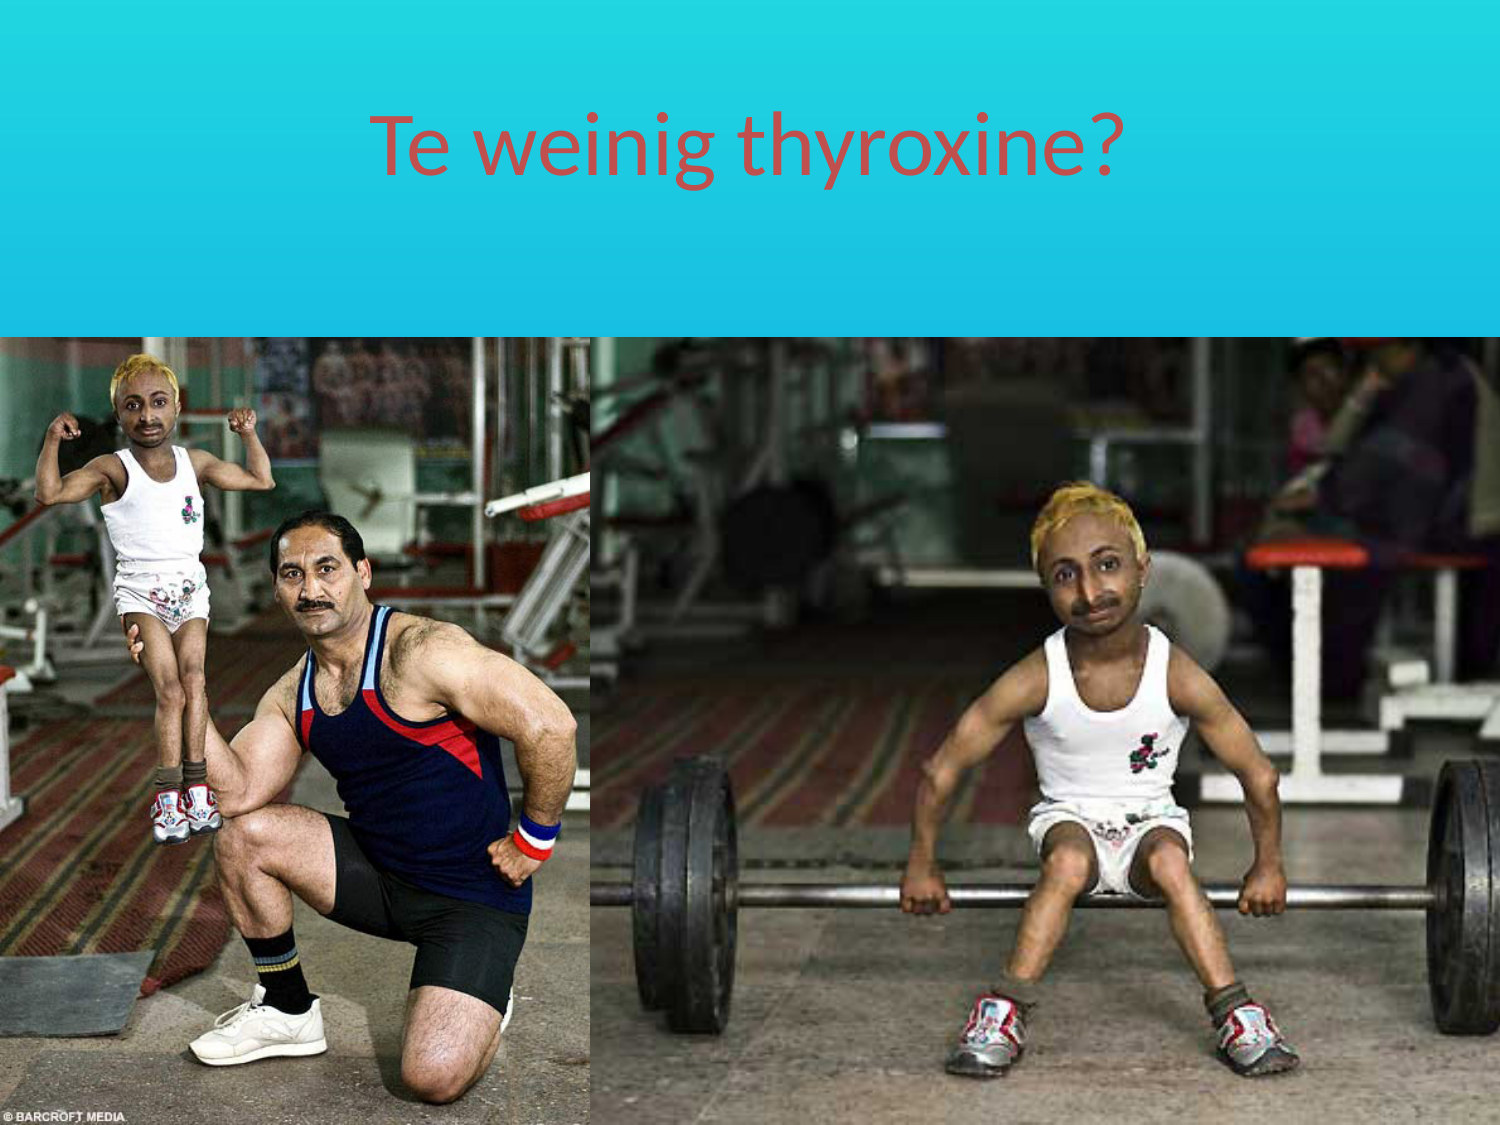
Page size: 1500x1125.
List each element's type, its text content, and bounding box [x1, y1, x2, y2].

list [590, 337, 1500, 1125]
title Te weinig thyroxine? [75, 45, 1425, 233]
picture [0, 337, 590, 1125]
